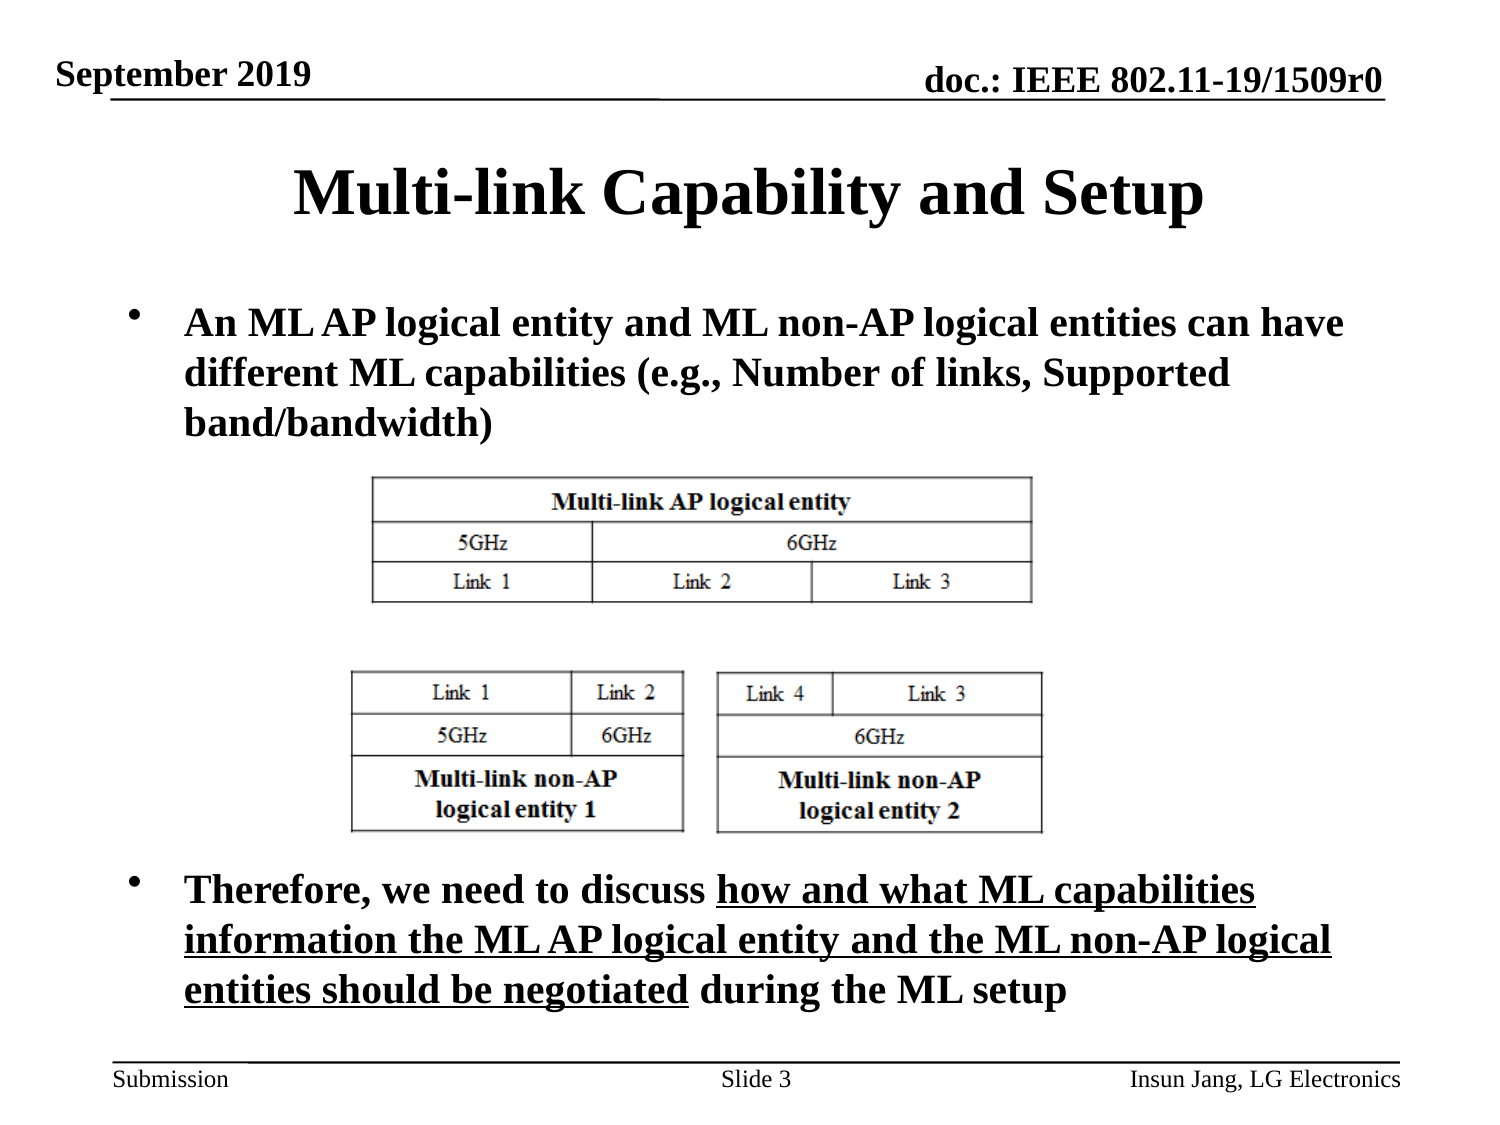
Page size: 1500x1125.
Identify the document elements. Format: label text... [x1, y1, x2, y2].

title Multi-link Capability and Setup [112, 112, 1388, 263]
slide_number Slide 3 [712, 1061, 800, 1093]
list An ML AP logical entity and ML non-AP logical entities can have different ML capabilities (e.g., Number of links, Supported band/bandwidth) Therefore, we need to discuss how and what ML capabilities information the ML AP logical entity and the ML non-AP logical entities should be negotiated during the ML setup [112, 287, 1388, 1000]
footer Insun Jang, LG Electronics [1125, 1061, 1402, 1093]
picture [349, 474, 1044, 842]
